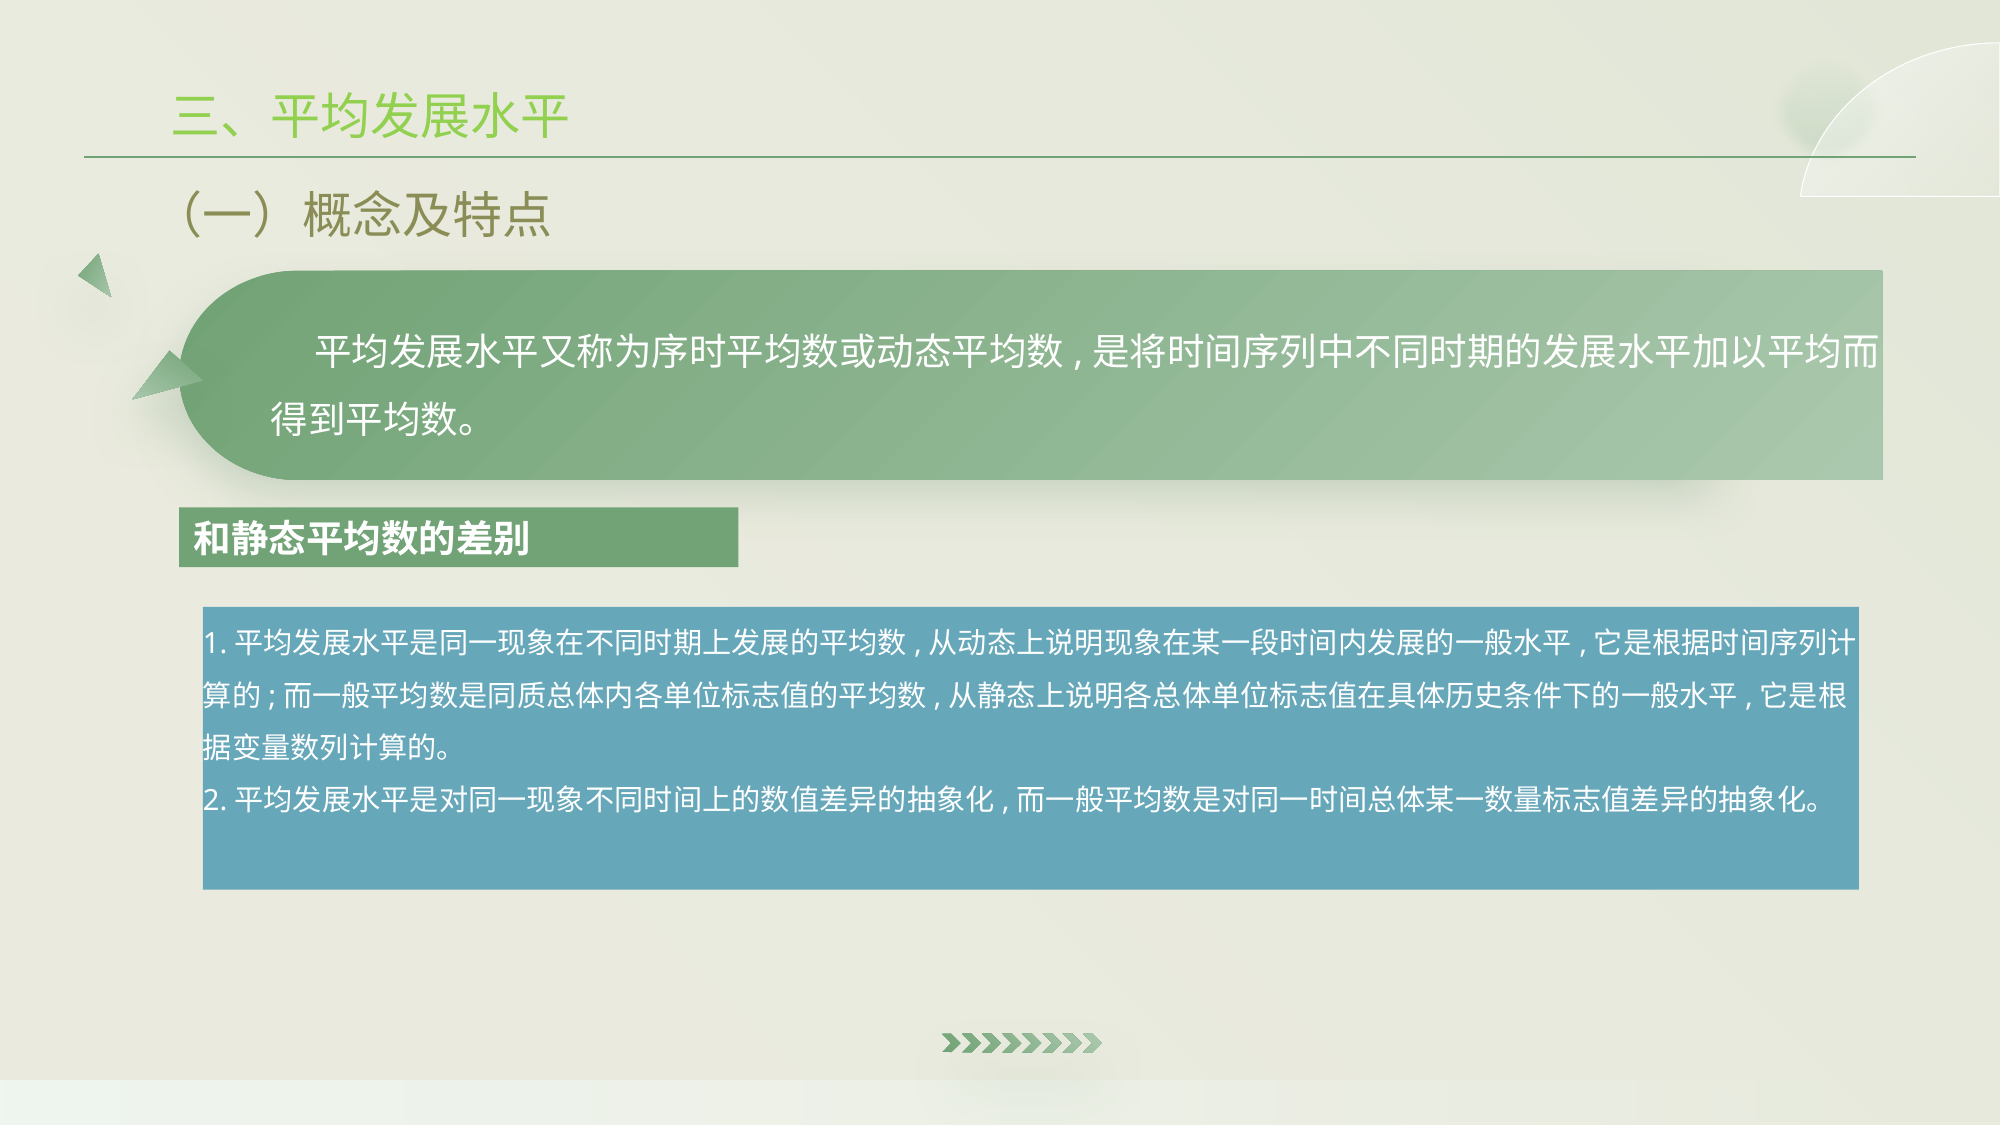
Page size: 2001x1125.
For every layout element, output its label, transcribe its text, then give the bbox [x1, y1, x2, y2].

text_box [73, 253, 203, 400]
text_box 三、平均发展水平 [84, 66, 571, 148]
text_box [1042, 1033, 1062, 1053]
text_box 和静态平均数的差别 [179, 507, 739, 568]
text_box [186, 270, 1883, 480]
text_box [1022, 1033, 1042, 1053]
text_box （一）概念及特点 [152, 172, 1936, 244]
text_box [941, 1033, 961, 1053]
text_box [962, 1033, 981, 1053]
text_box 1.平均发展水平是同一现象在不同时期上发展的平均数,从动态上说明现象在某一段时间内发展的一般水平,它是根据时间序列计算的;而一般平均数是同质总体内各单位标志值的平均数,从静态上说明各总体单位标志值在具体历史条件下的一般水平,它是根据变量数列计算的。 2.平均发展水平是对同一现象不同时间上的数值差异的抽象化,而一般平均数是对同一时间总体某一数量标志值差异的抽象化。 [202, 606, 1859, 890]
text_box [982, 1033, 1001, 1053]
text_box [1083, 1033, 1102, 1053]
text_box 平均发展水平又称为序时平均数或动态平均数,是将时间序列中不同时期的发展水平加以平均而得到平均数。 [255, 298, 1900, 457]
text_box [1062, 1033, 1082, 1053]
text_box [1002, 1033, 1022, 1053]
